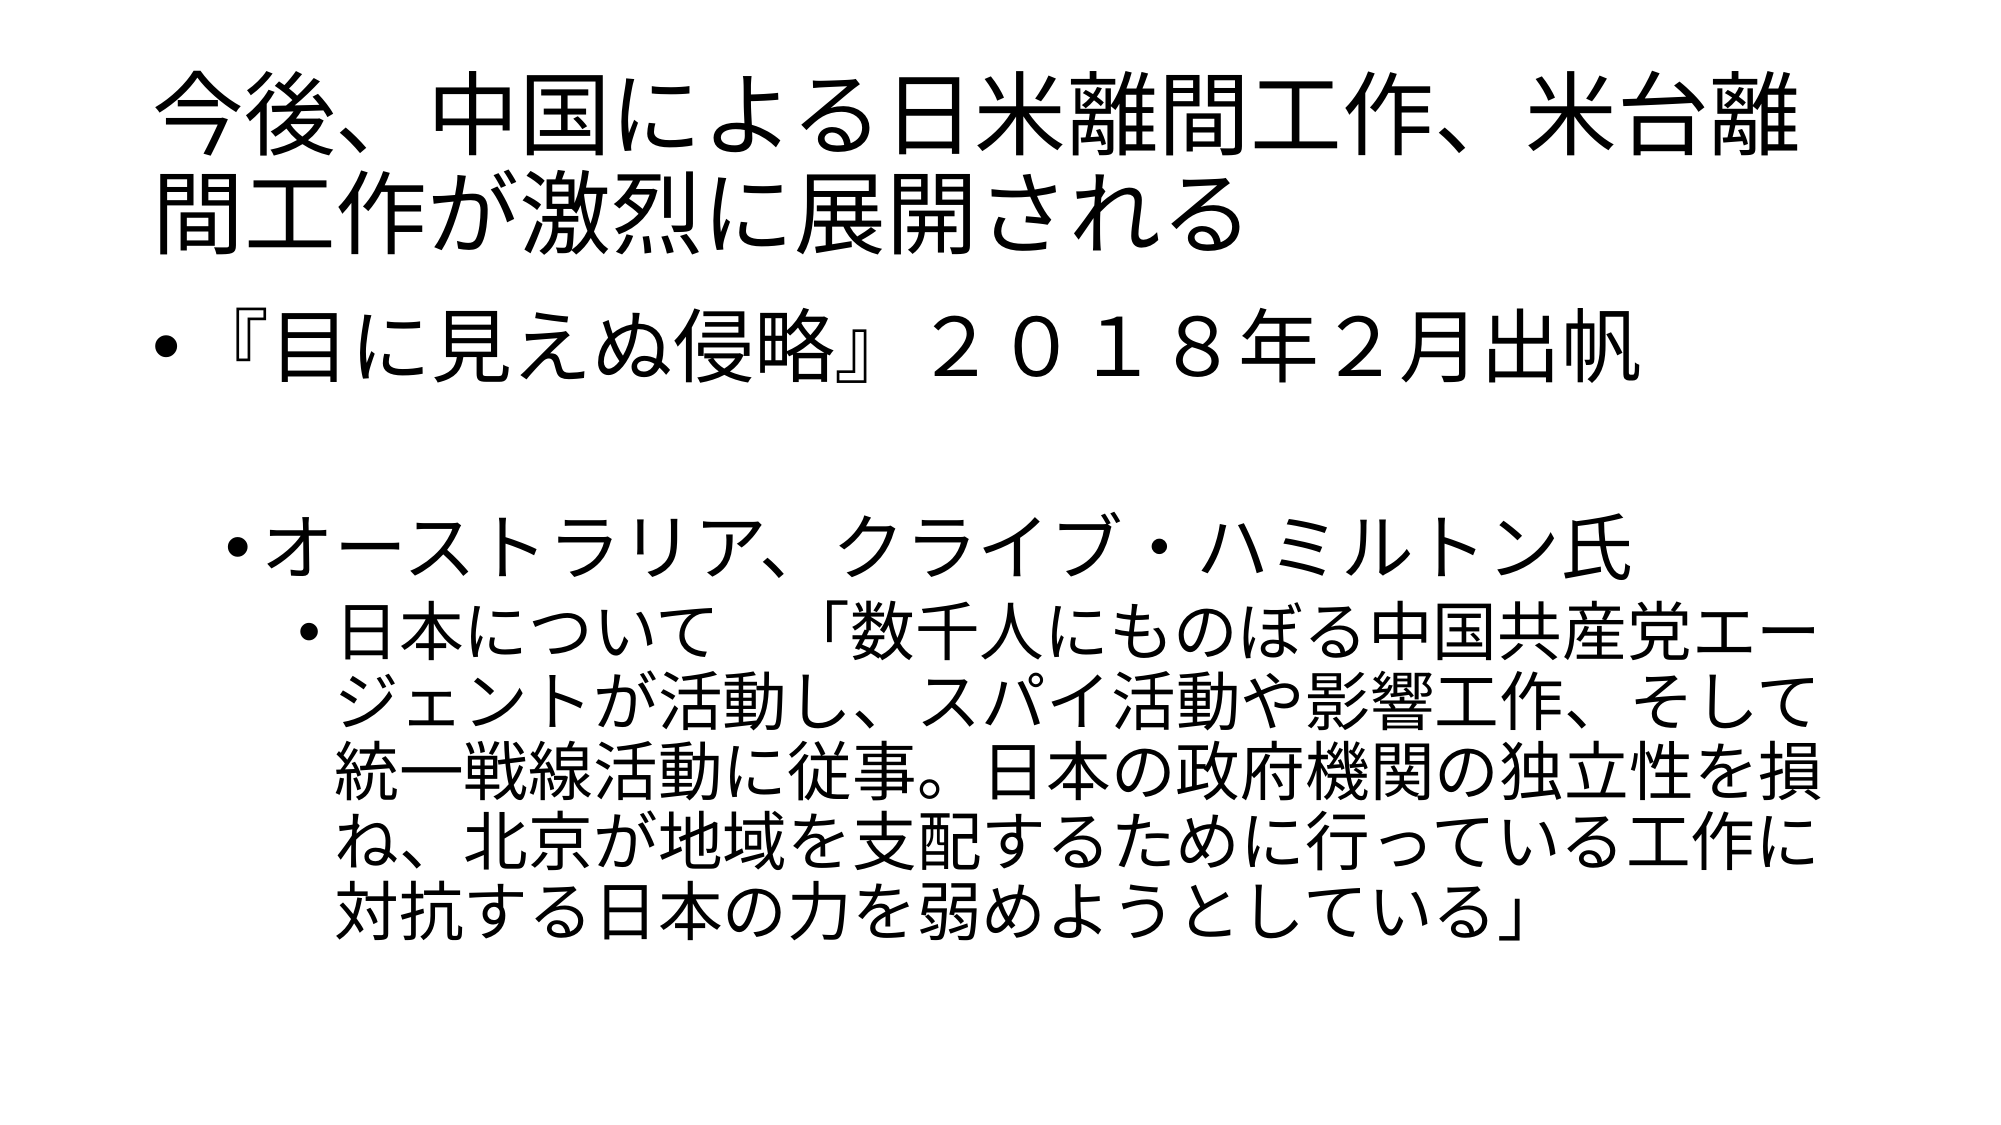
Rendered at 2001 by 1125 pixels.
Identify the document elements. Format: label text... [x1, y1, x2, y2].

list 『目に見えぬ侵略』２０１８年２月出帆 オーストラリア、クライブ・ハミルトン氏 日本について 「数千人にものぼる中国共産党エージェントが活動し、スパイ活動や影響工作、そして統一戦線活動に従事。日本の政府機関の独立性を損ね、北京が地域を支配するために行っている工作に対抗する日本の力を弱めようとしている」 [137, 299, 1863, 1014]
title 今後、中国による日米離間工作、米台離間工作が激烈に展開される [137, 59, 1863, 278]
